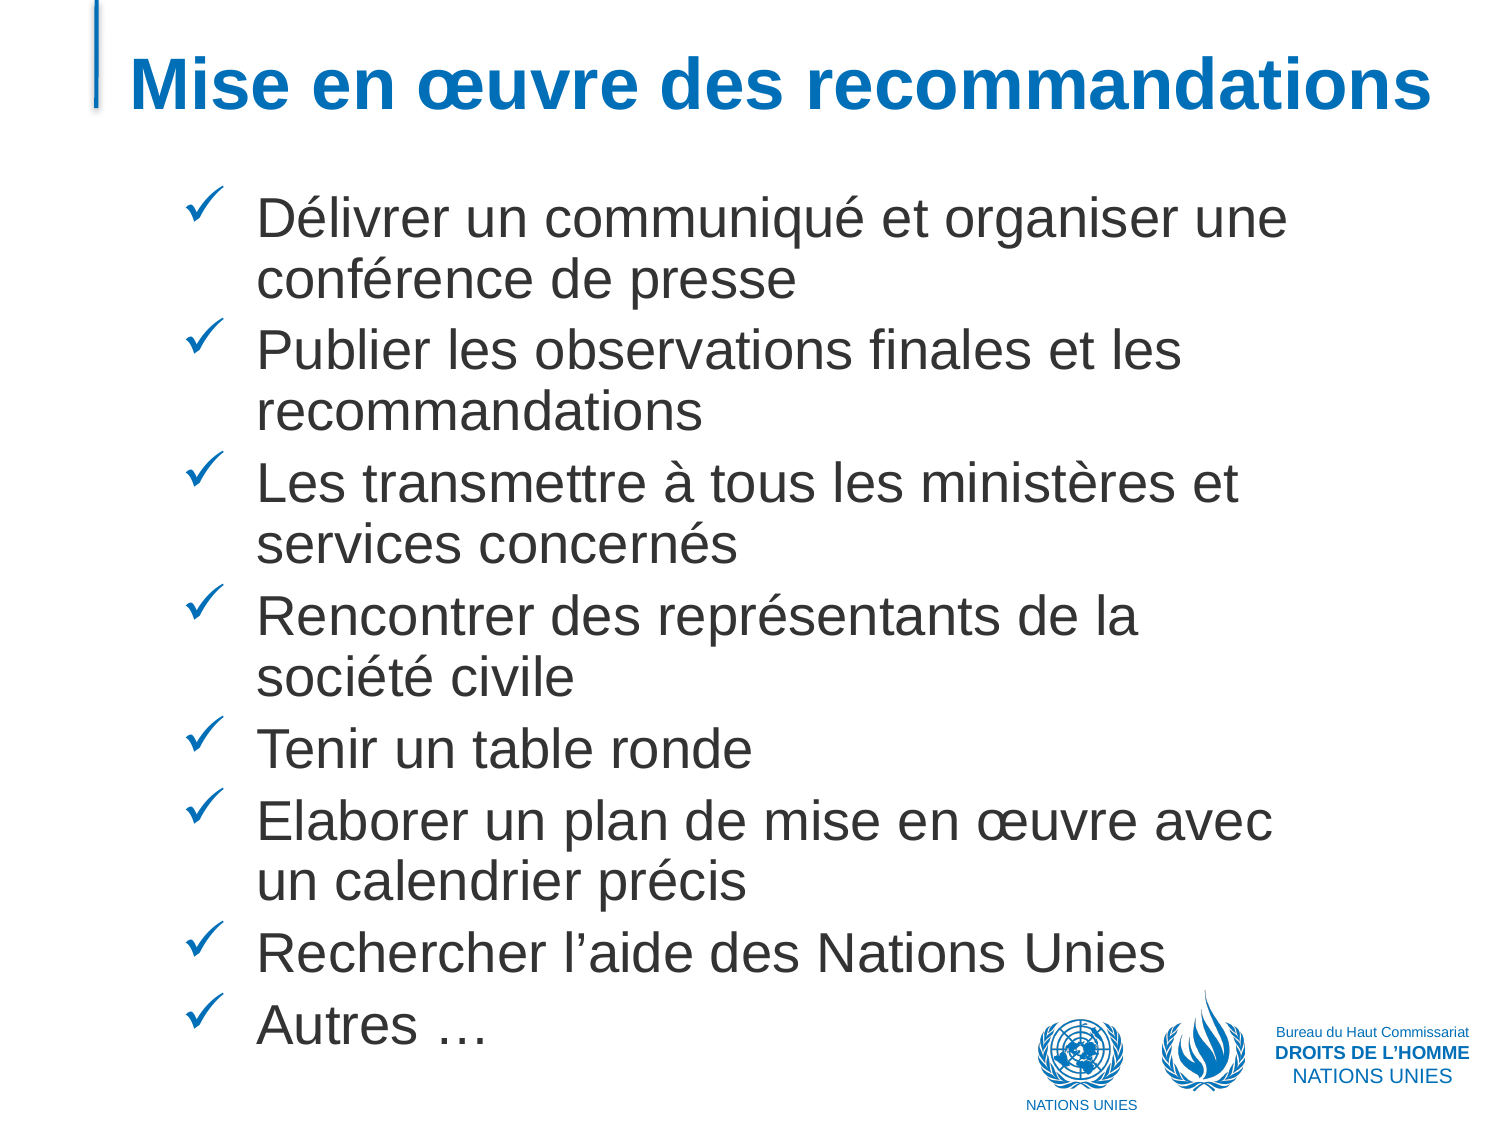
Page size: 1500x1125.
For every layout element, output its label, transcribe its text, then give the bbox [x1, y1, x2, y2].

picture [1037, 990, 1457, 1107]
text_box Délivrer un communiqué et organiser une conférence de presse Publier les observations finales et les recommandations Les transmettre à tous les ministères et services concernés Rencontrer des représentants de la société civile Tenir un table ronde Elaborer un plan de mise en œuvre avec un calendrier précis Rechercher l’aide des Nations Unies Autres … [166, 181, 1325, 969]
title Mise en œuvre des recommandations [96, 29, 1468, 209]
text_box NATIONS UNIES [980, 1088, 1184, 1121]
text_box Bureau du Haut Commissariat DROITS DE L’HOMME NATIONS UNIES [1245, 1015, 1500, 1096]
